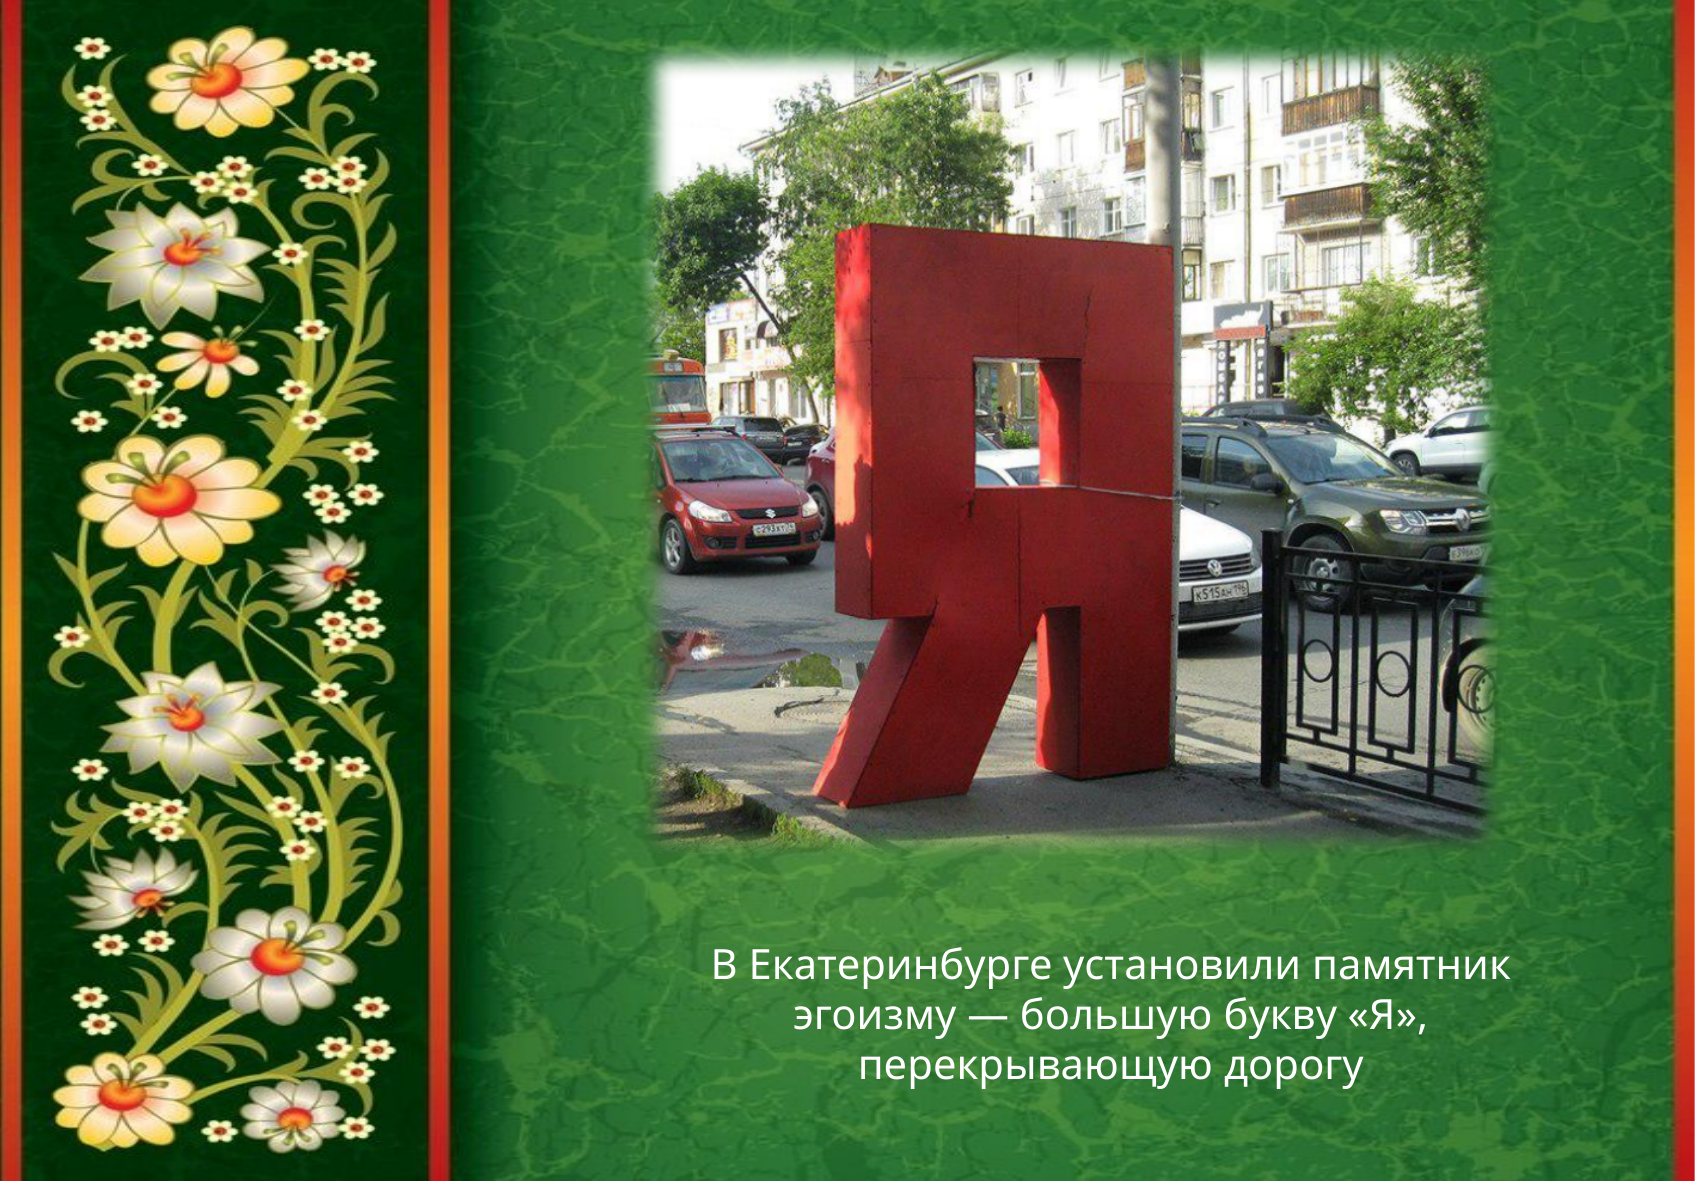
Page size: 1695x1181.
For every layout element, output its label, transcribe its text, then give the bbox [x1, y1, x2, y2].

text_box В Екатеринбурге установили памятник эгоизму — большую букву «Я», перекрывающую дорогу [659, 930, 1563, 1096]
picture [0, 0, 1695, 1181]
